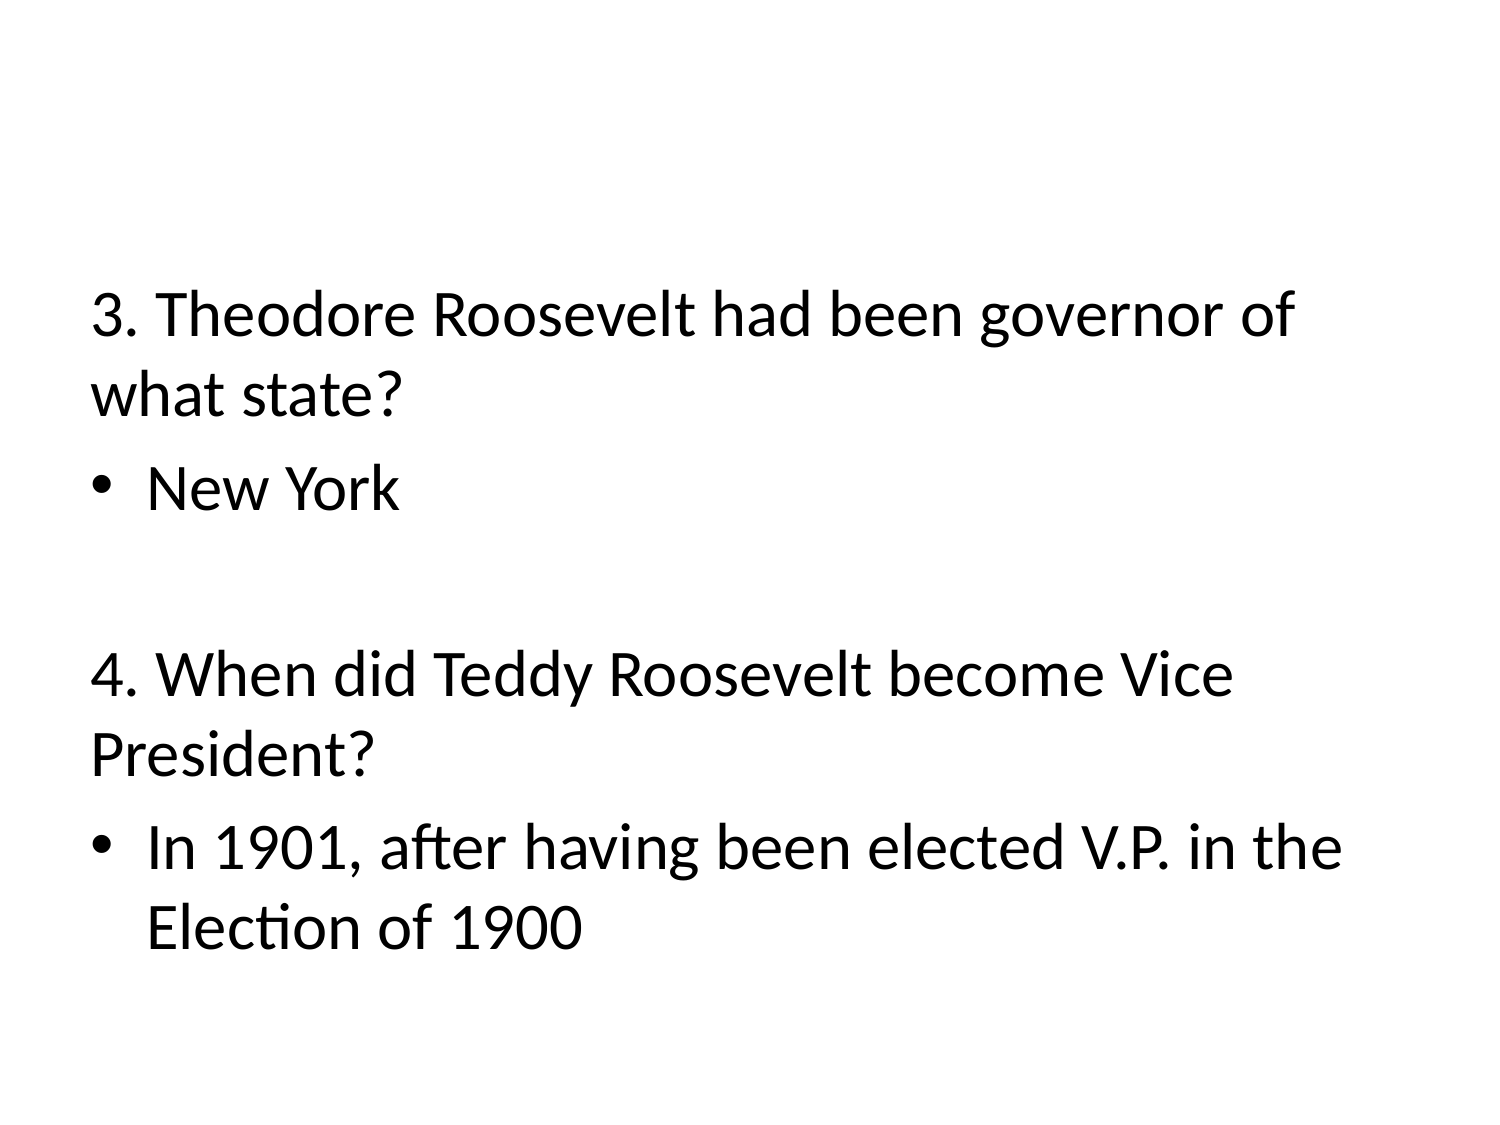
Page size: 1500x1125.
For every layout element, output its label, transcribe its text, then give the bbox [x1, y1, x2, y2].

list 3. Theodore Roosevelt had been governor of what state? New York 4. When did Teddy Roosevelt become Vice President? In 1901, after having been elected V.P. in the Election of 1900 [75, 262, 1425, 1005]
